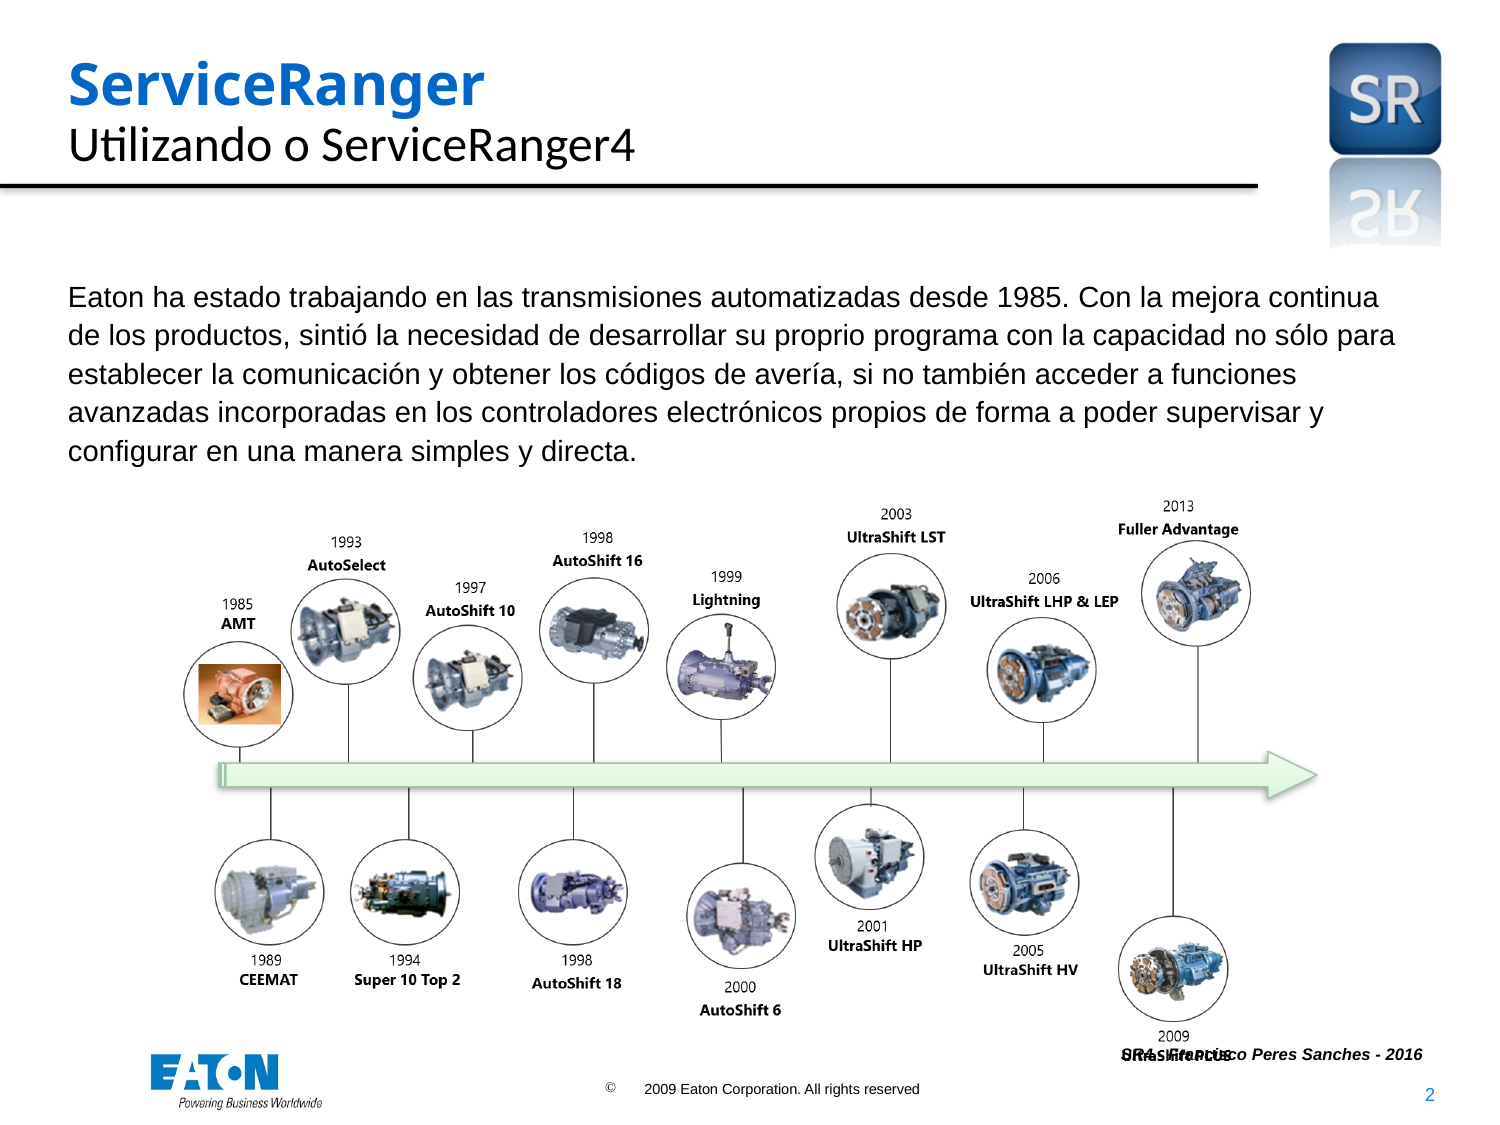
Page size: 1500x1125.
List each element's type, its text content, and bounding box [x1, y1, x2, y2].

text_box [182, 491, 1318, 1073]
picture [142, 1044, 330, 1118]
text_box Eaton ha estado trabajando en las transmisiones automatizadas desde 1985. Con la mejora continua de los productos, sintió la necesidad de desarrollar su proprio programa con la capacidad no sólo para establecer la comunicación y obtener los códigos de avería, si no también acceder a funciones avanzadas incorporadas en los controladores electrónicos propios de forma a poder supervisar y configurar en una manera simples y directa. [53, 267, 1436, 475]
title ServiceRanger Utilizando o ServiceRanger4 [53, 0, 1354, 180]
